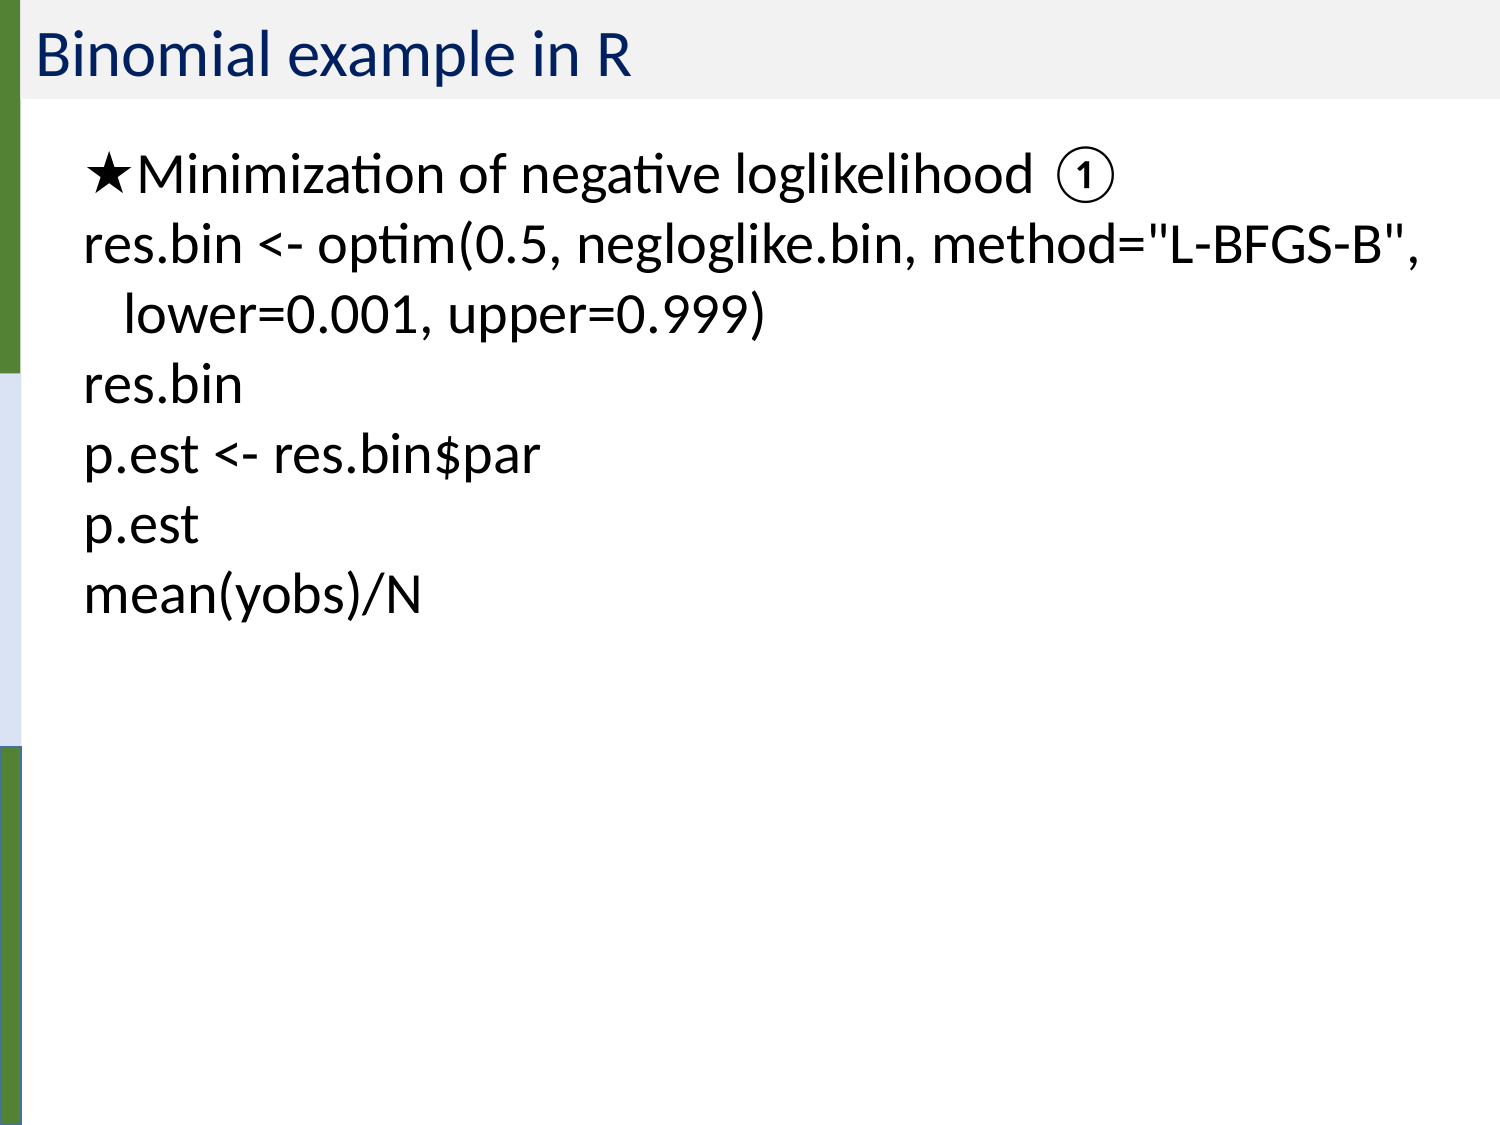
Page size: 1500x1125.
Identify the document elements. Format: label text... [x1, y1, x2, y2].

text_box Binomial example in R [24, 0, 1500, 99]
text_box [0, 0, 22, 1125]
text_box ★Minimization of negative loglikelihood ① res.bin <- optim(0.5, negloglike.bin, method="L-BFGS-B", lower=0.001, upper=0.999) res.bin p.est <- res.bin$par p.est mean(yobs)/N [69, 127, 1452, 633]
